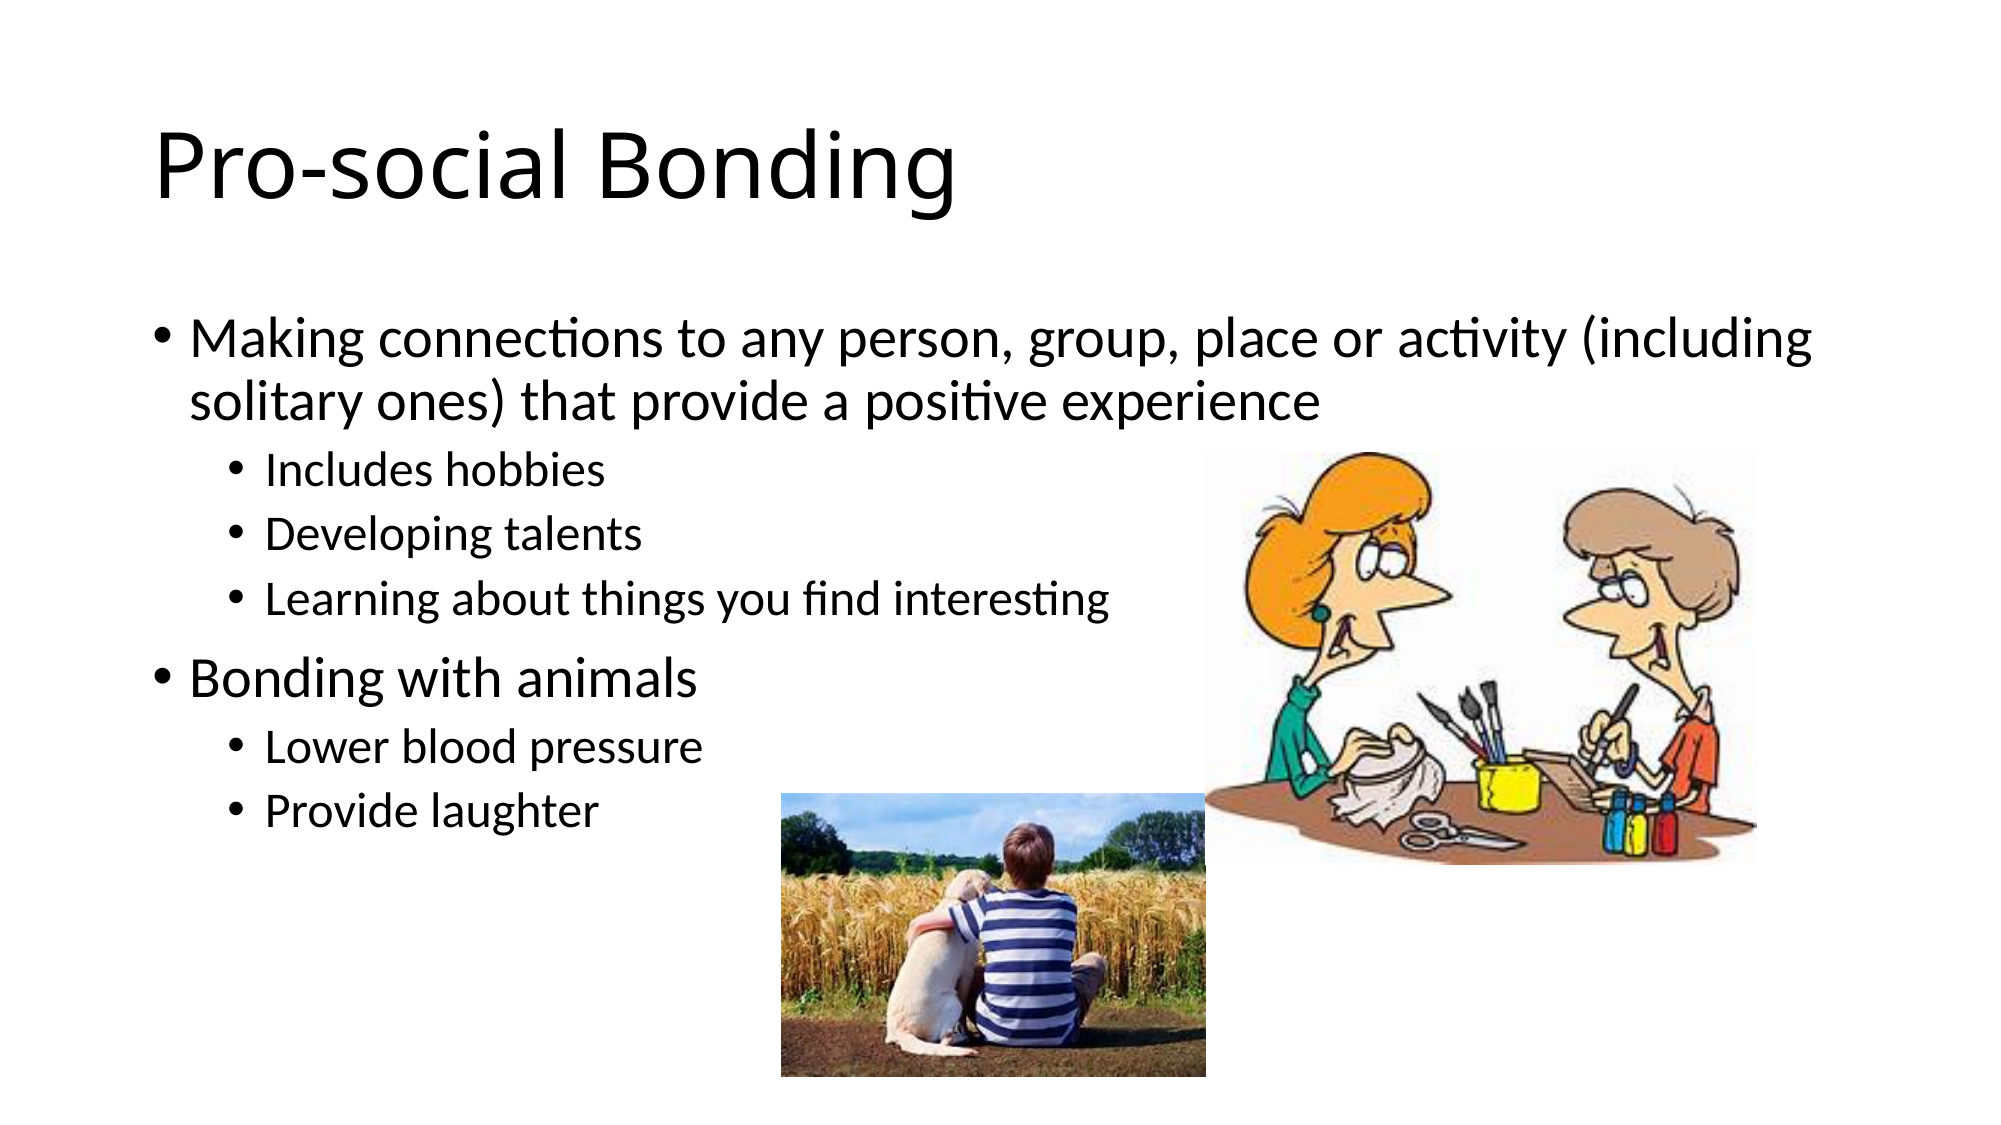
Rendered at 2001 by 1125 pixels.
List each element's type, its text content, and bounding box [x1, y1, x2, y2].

picture [781, 452, 1757, 1077]
title Pro-social Bonding [137, 59, 1863, 278]
list Making connections to any person, group, place or activity (including solitary ones) that provide a positive experience Includes hobbies Developing talents Learning about things you find interesting Bonding with animals Lower blood pressure Provide laughter [137, 299, 1863, 1014]
